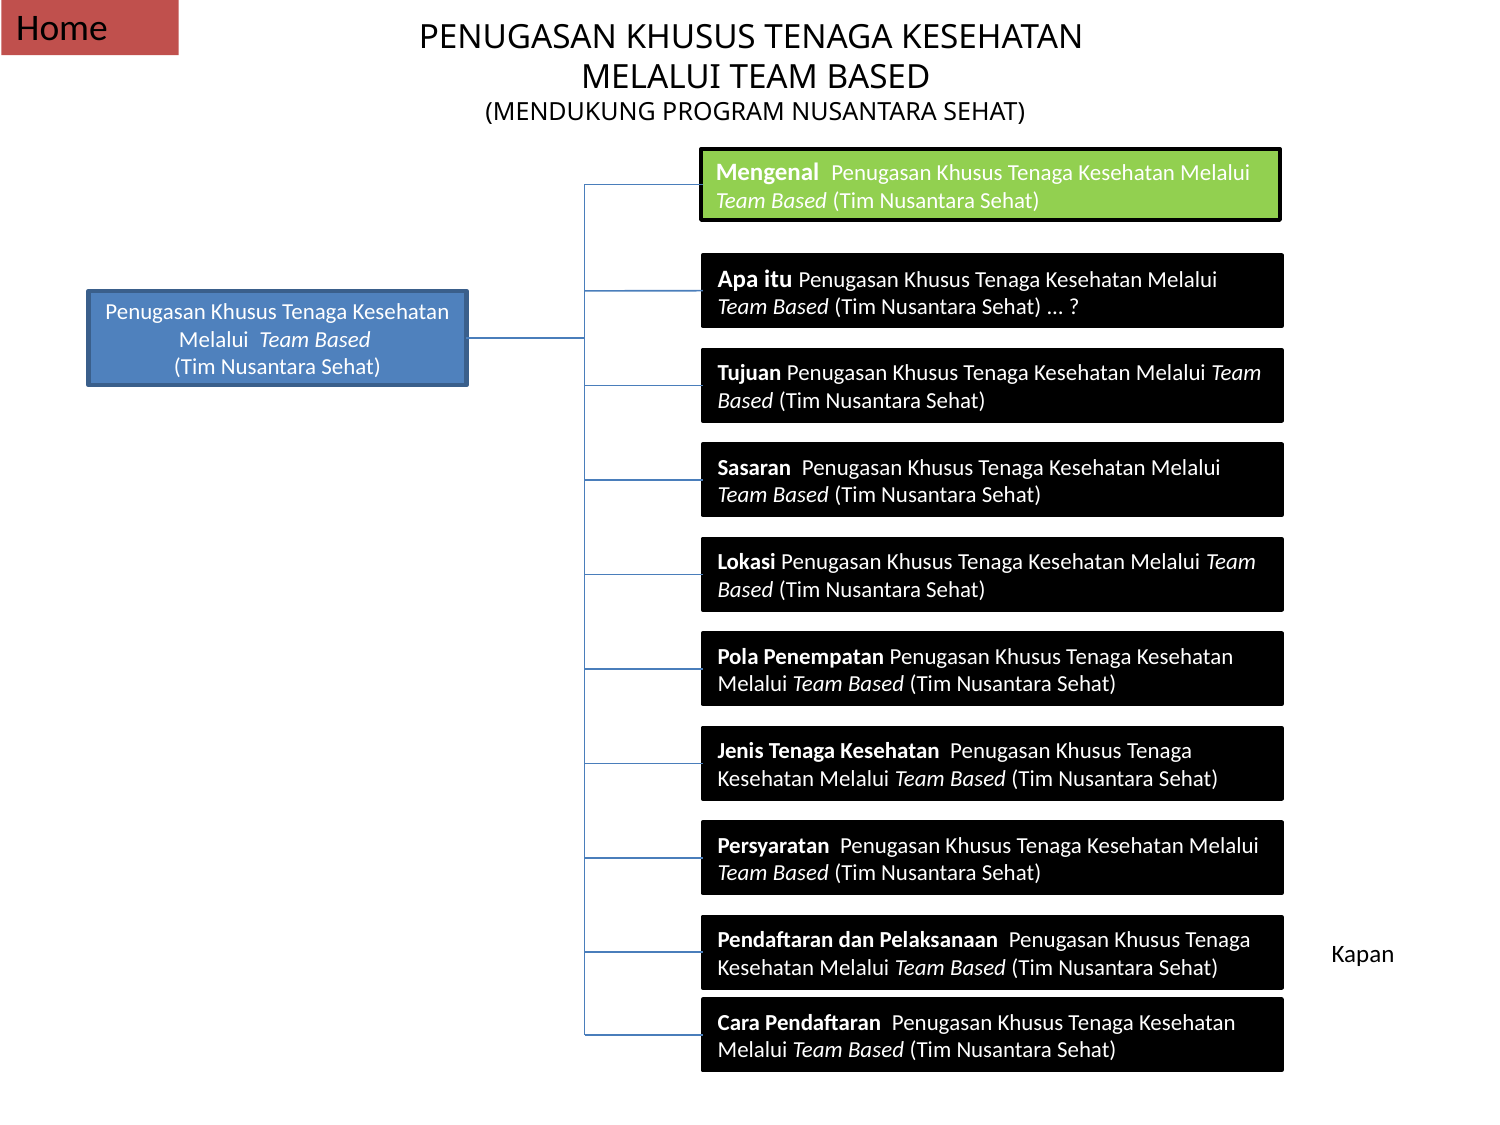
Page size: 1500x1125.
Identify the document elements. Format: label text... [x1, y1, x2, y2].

text_box Kapan [1316, 930, 1471, 976]
text_box Tujuan Penugasan Khusus Tenaga Kesehatan Melalui Team Based (Tim Nusantara Sehat) [701, 348, 1284, 423]
text_box Mengenal Penugasan Khusus Tenaga Kesehatan Melalui Team Based (Tim Nusantara Sehat) [699, 147, 1282, 222]
text_box Home [1, 0, 179, 56]
text_box Apa itu Penugasan Khusus Tenaga Kesehatan Melalui Team Based (Tim Nusantara Sehat) ... ? [701, 253, 1284, 328]
text_box Pendaftaran dan Pelaksanaan Penugasan Khusus Tenaga Kesehatan Melalui Team Based (Tim Nusantara Sehat) [701, 915, 1284, 990]
text_box Jenis Tenaga Kesehatan Penugasan Khusus Tenaga Kesehatan Melalui Team Based (Tim Nusantara Sehat) [701, 726, 1284, 801]
text_box Persyaratan Penugasan Khusus Tenaga Kesehatan Melalui Team Based (Tim Nusantara Sehat) [701, 820, 1284, 895]
text_box Lokasi Penugasan Khusus Tenaga Kesehatan Melalui Team Based (Tim Nusantara Sehat) [701, 537, 1284, 612]
text_box Penugasan Khusus Tenaga Kesehatan Melalui Team Based (Tim Nusantara Sehat) [86, 289, 469, 387]
title PENUGASAN KHUSUS TENAGA KESEHATAN MELALUI TEAM BASED (MENDUKUNG PROGRAM NUSANTARA SEHAT) [183, 0, 1329, 157]
text_box Sasaran Penugasan Khusus Tenaga Kesehatan Melalui Team Based (Tim Nusantara Sehat) [701, 442, 1284, 517]
text_box Cara Pendaftaran Penugasan Khusus Tenaga Kesehatan Melalui Team Based (Tim Nusantara Sehat) [701, 997, 1284, 1072]
text_box Pola Penempatan Penugasan Khusus Tenaga Kesehatan Melalui Team Based (Tim Nusantara Sehat) [701, 631, 1284, 706]
